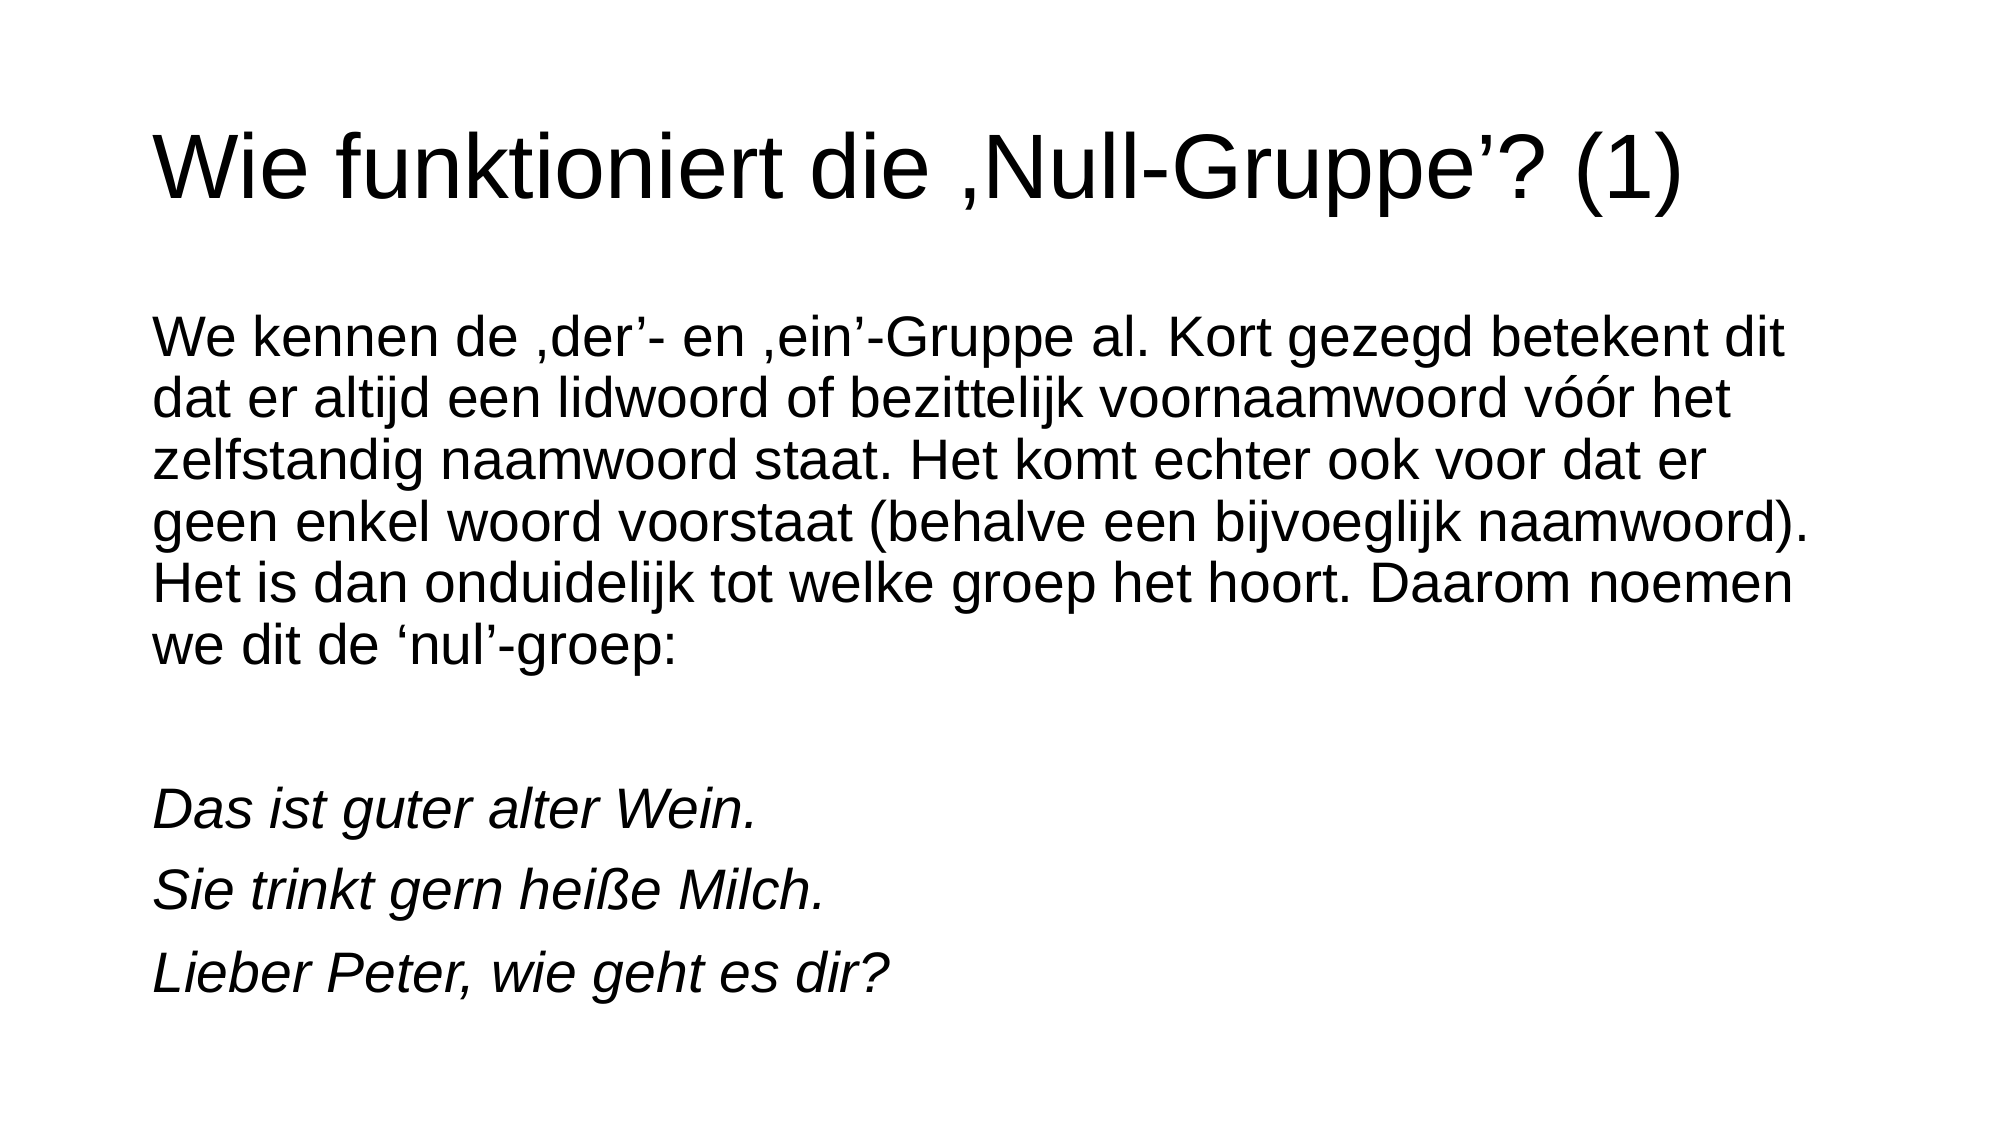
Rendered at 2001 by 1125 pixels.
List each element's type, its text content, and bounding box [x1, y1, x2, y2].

title Wie funktioniert die ,Null-Gruppe’? (1) [137, 59, 1863, 278]
list We kennen de ,der’- en ,ein’-Gruppe al. Kort gezegd betekent dit dat er altijd een lidwoord of bezittelijk voornaamwoord vóór het zelfstandig naamwoord staat. Het komt echter ook voor dat er geen enkel woord voorstaat (behalve een bijvoeglijk naamwoord). Het is dan onduidelijk tot welke groep het hoort. Daarom noemen we dit de ‘nul’-groep: Das ist guter alter Wein. Sie trinkt gern heiße Milch. Lieber Peter, wie geht es dir? [137, 299, 1863, 1014]
